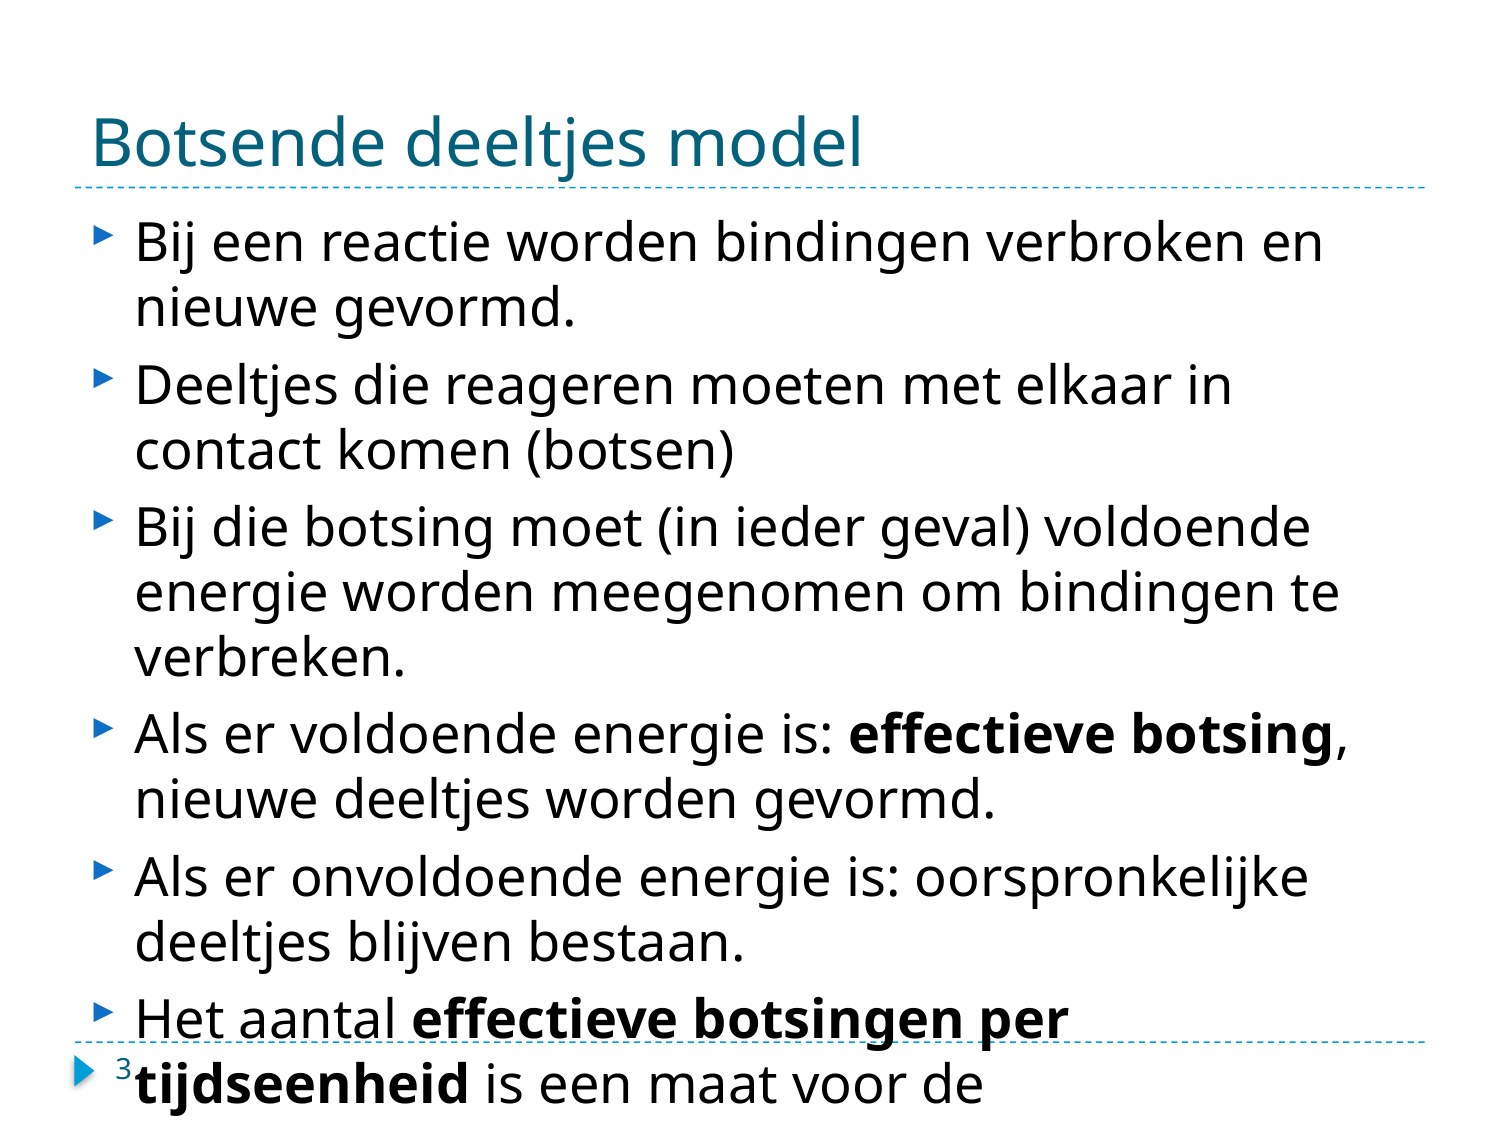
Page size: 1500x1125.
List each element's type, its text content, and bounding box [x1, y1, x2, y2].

list Bij een reactie worden bindingen verbroken en nieuwe gevormd. Deeltjes die reageren moeten met elkaar in contact komen (botsen) Bij die botsing moet (in ieder geval) voldoende energie worden meegenomen om bindingen te verbreken. Als er voldoende energie is: effectieve botsing, nieuwe deeltjes worden gevormd. Als er onvoldoende energie is: oorspronkelijke deeltjes blijven bestaan. Het aantal effectieve botsingen per tijdseenheid is een maat voor de reactiesnelheid. [75, 200, 1425, 1010]
slide_number 3 [100, 1042, 426, 1103]
title Botsende deeltjes model [75, 24, 1425, 188]
